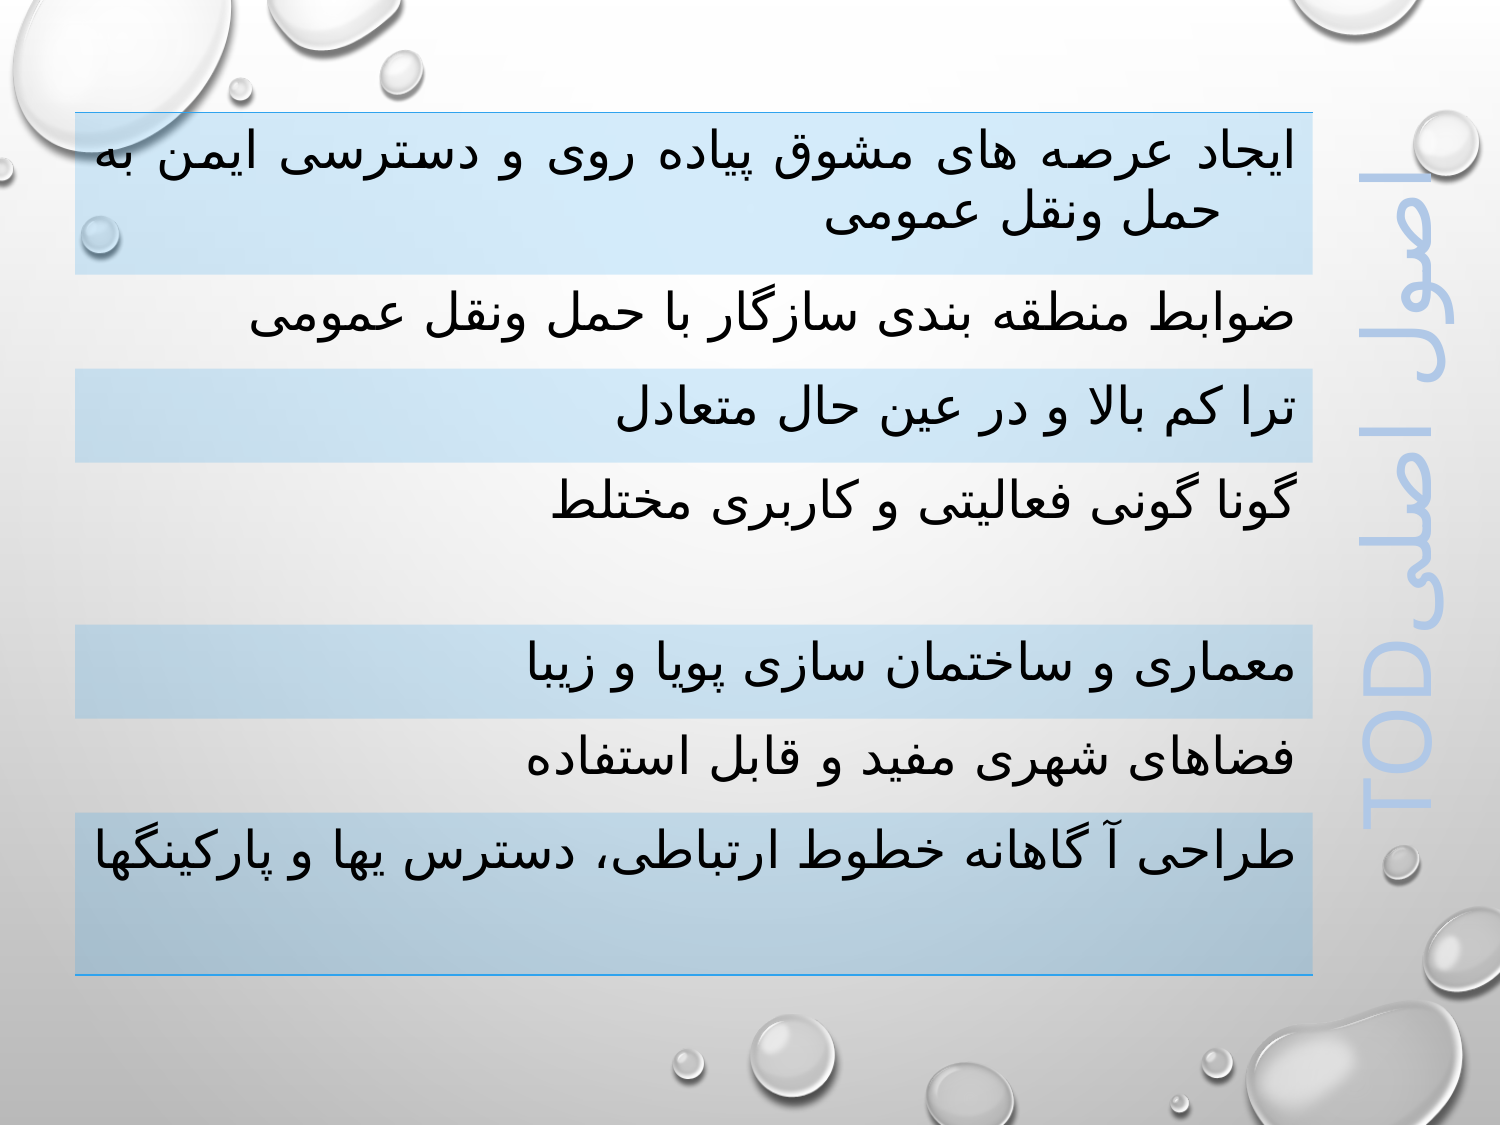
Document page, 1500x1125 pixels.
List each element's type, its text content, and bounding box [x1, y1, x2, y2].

table_cell ترا کم بالا و در عین حال متعادل [75, 369, 1313, 463]
table_cell معماری و ساختمان سازی پویا و زیبا [75, 625, 1313, 719]
picture [0, 0, 1500, 1125]
table_cell طراحی آ گاهانه خطوط ارتباطی، دسترس یها و پارکینگها [75, 813, 1313, 974]
table_header ایجاد عرصه های مشوق پیاده روی و دسترسی ایمن به حمل ونقل عمومی [75, 113, 1313, 275]
table_cell ضوابط منطقه بندی سازگار با حمل ونقل عمومی [75, 275, 1313, 369]
table_cell گونا گونی فعالیتی و کاربری مختلط [75, 463, 1313, 625]
title اصول اصلیTOD [1337, 150, 1465, 863]
table_cell فضاهای شهری مفید و قابل استفاده [75, 719, 1313, 813]
